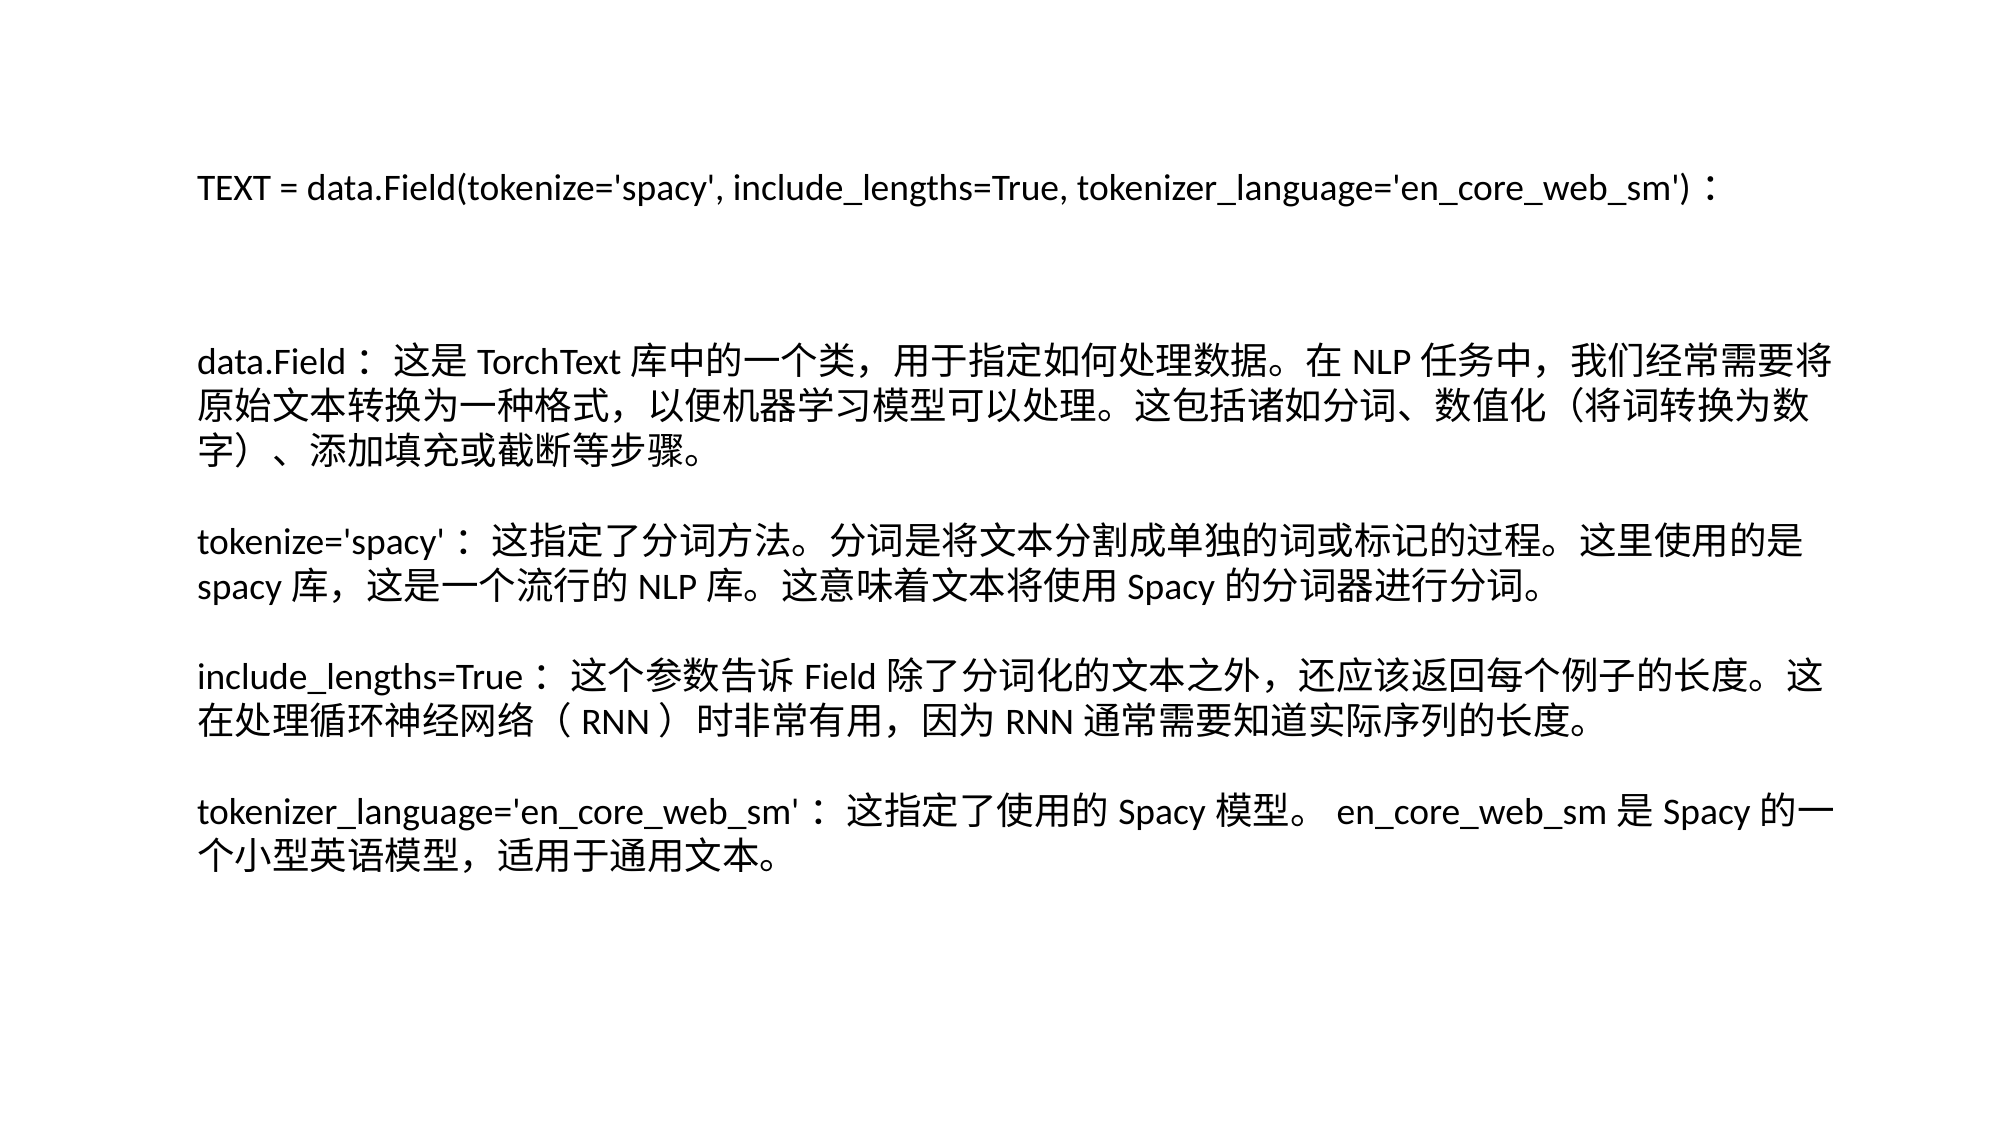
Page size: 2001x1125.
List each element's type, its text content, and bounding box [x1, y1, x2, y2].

text_box TEXT = data.Field(tokenize='spacy', include_lengths=True, tokenizer_language='en_core_web_sm')： [182, 155, 1813, 216]
text_box data.Field：这是TorchText库中的一个类，用于指定如何处理数据。在NLP任务中，我们经常需要将原始文本转换为一种格式，以便机器学习模型可以处理。这包括诸如分词、数值化（将词转换为数字）、添加填充或截断等步骤。 tokenize='spacy'：这指定了分词方法。分词是将文本分割成单独的词或标记的过程。这里使用的是spacy库，这是一个流行的NLP库。这意味着文本将使用Spacy的分词器进行分词。 include_lengths=True：这个参数告诉Field除了分词化的文本之外，还应该返回每个例子的长度。这在处理循环神经网络（RNN）时非常有用，因为RNN通常需要知道实际序列的长度。 tokenizer_language='en_core_web_sm'：这指定了使用的Spacy模型。en_core_web_sm是Spacy的一个小型英语模型，适用于通用文本。 [182, 284, 1872, 885]
